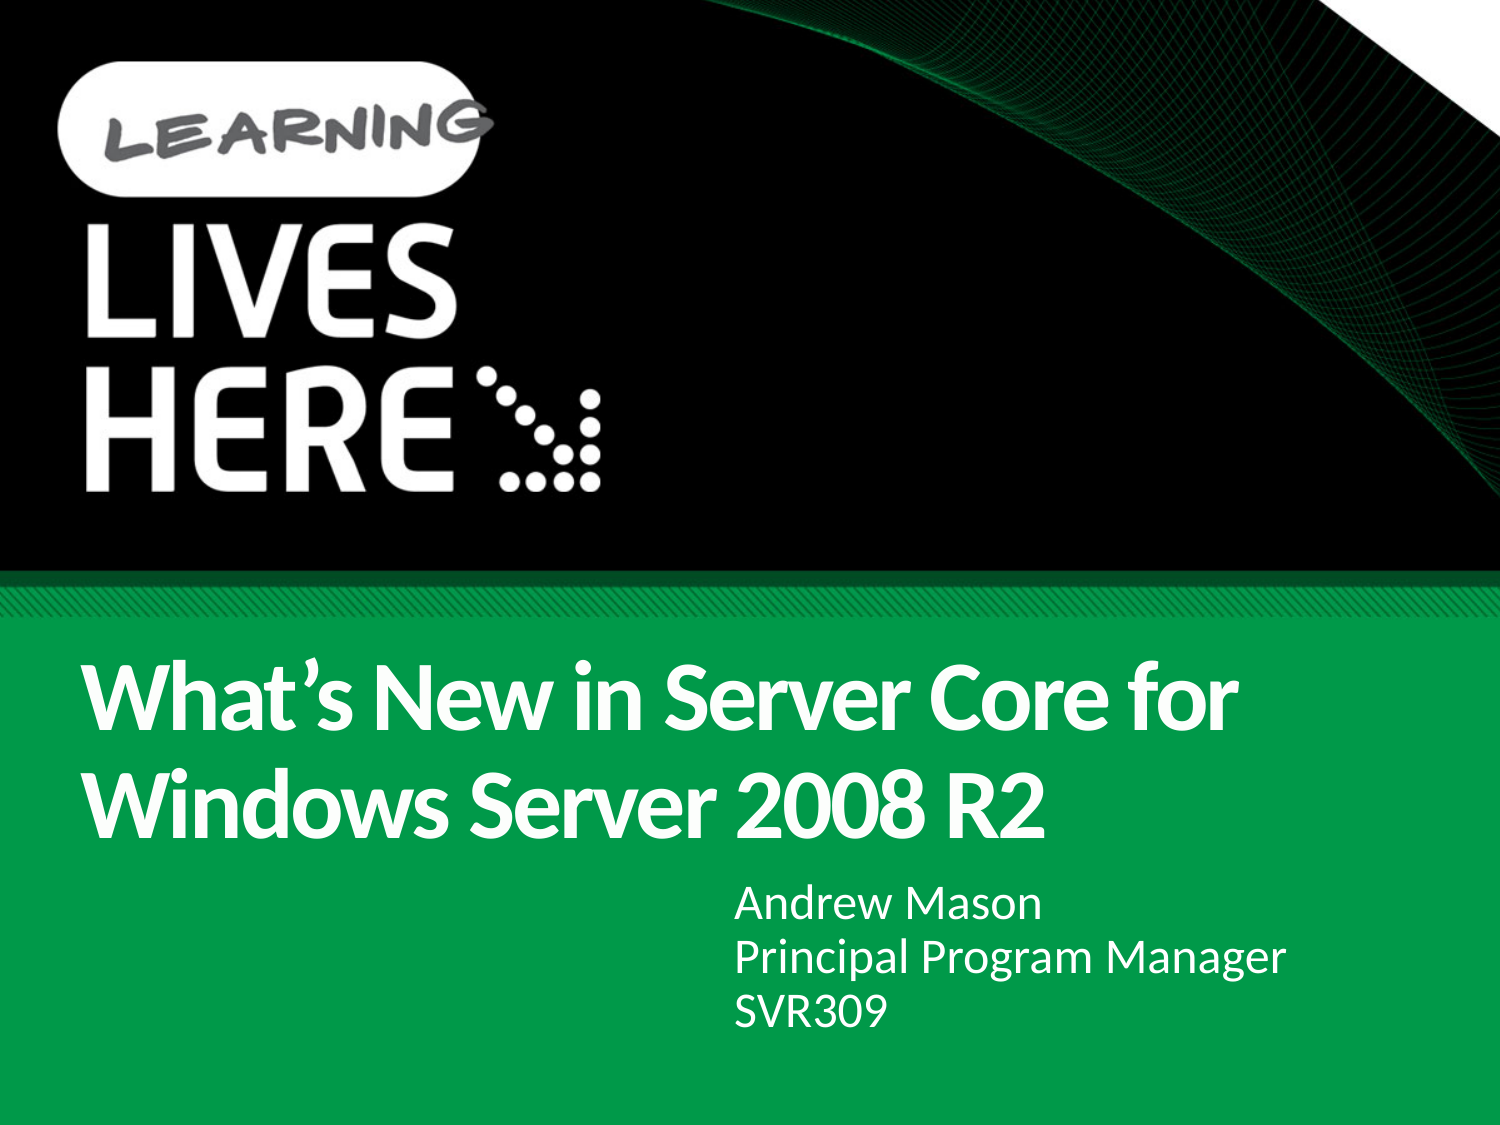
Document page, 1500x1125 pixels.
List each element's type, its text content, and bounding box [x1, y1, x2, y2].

picture [0, 0, 1500, 1125]
title What’s New in Server Core for Windows Server 2008 R2 [80, 644, 1380, 864]
subtitle Andrew Mason Principal Program Manager SVR309 [734, 876, 1360, 952]
